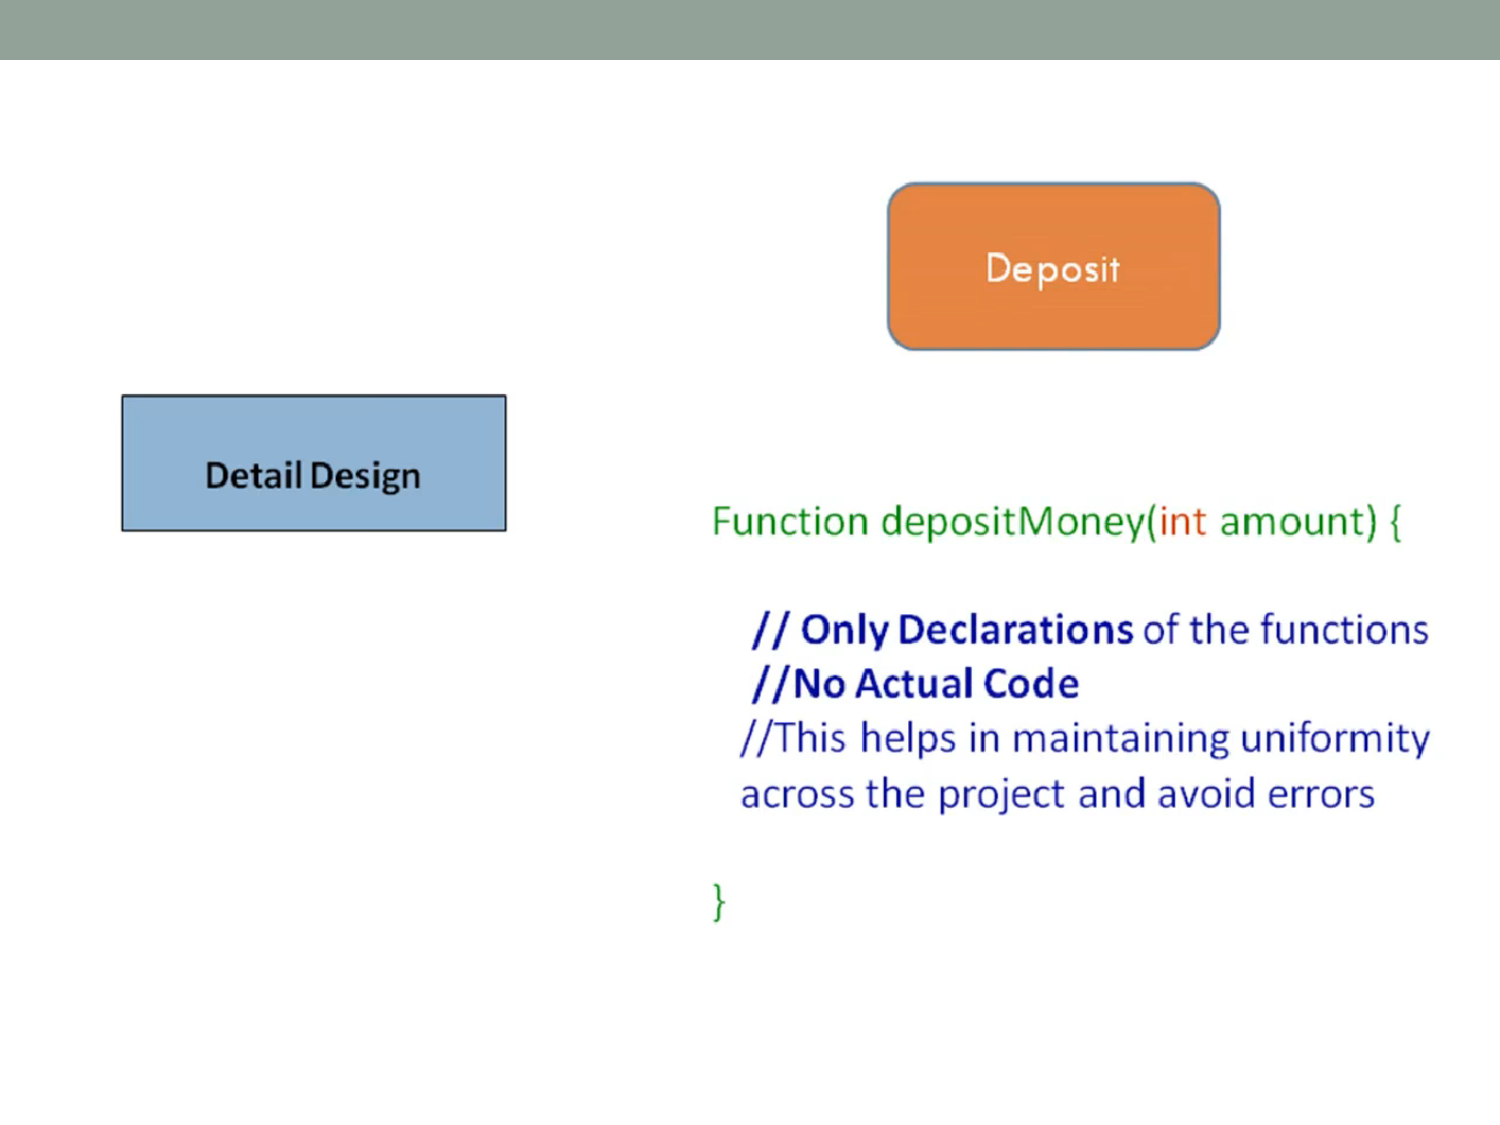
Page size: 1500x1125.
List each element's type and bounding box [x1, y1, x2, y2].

picture [0, 140, 1500, 985]
